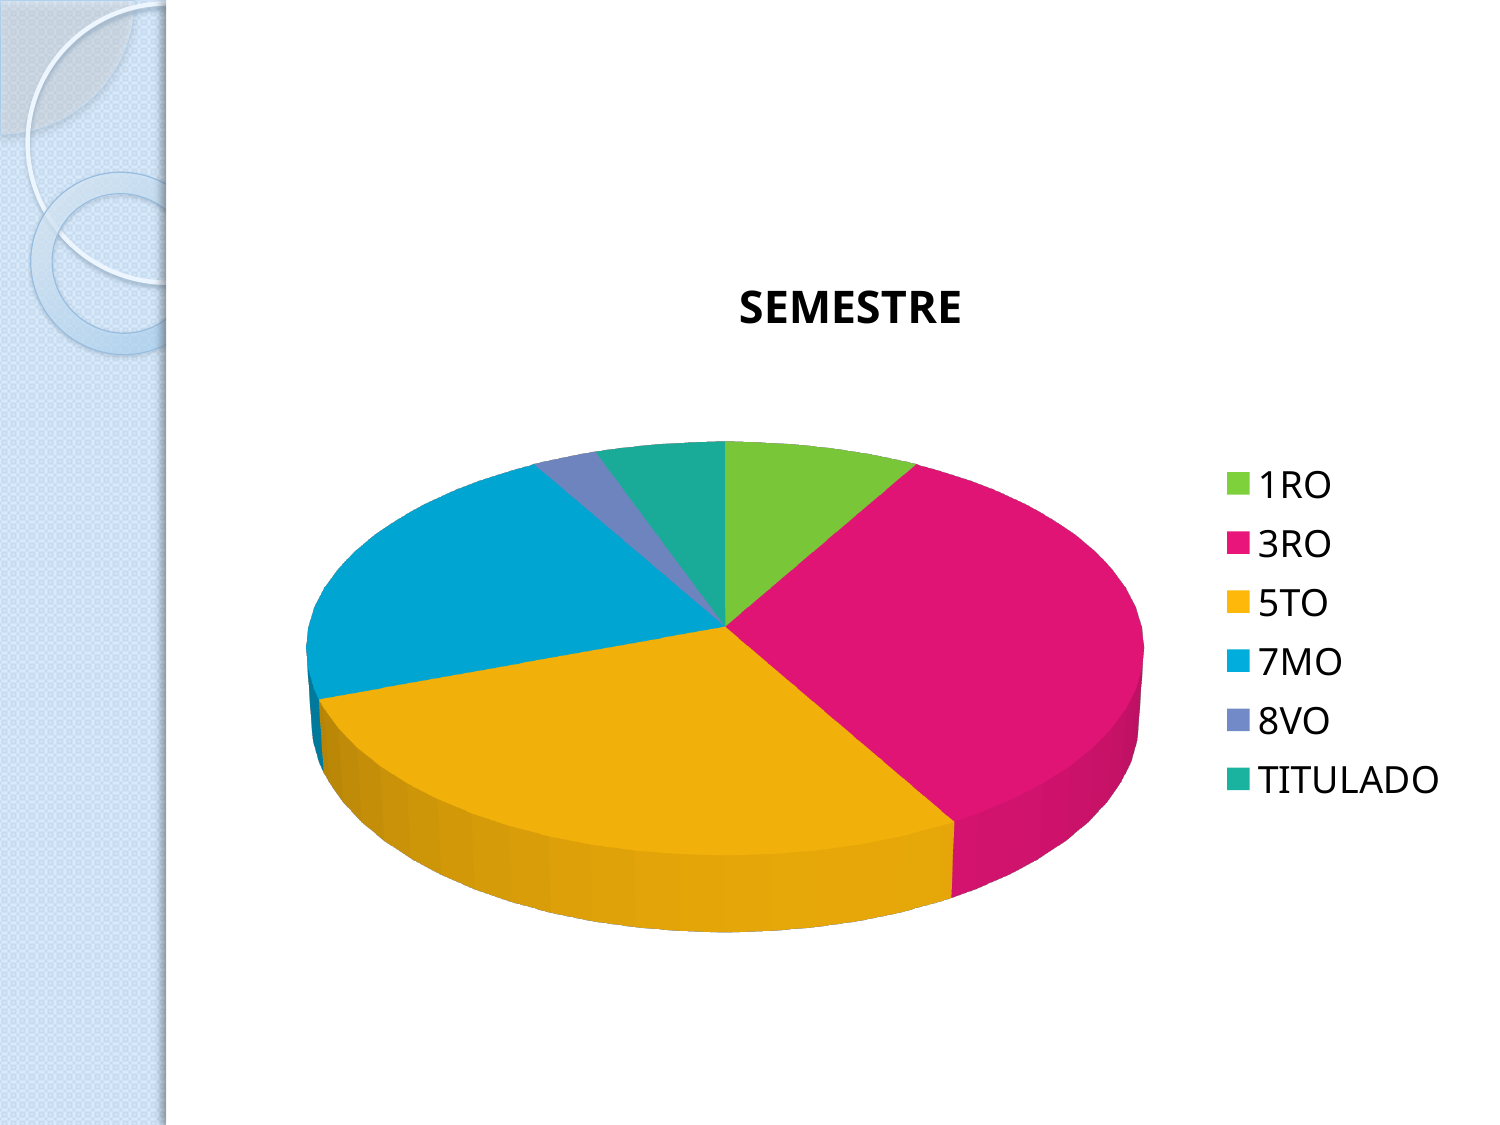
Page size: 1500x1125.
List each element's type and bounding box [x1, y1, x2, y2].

chart [235, 237, 1466, 1026]
